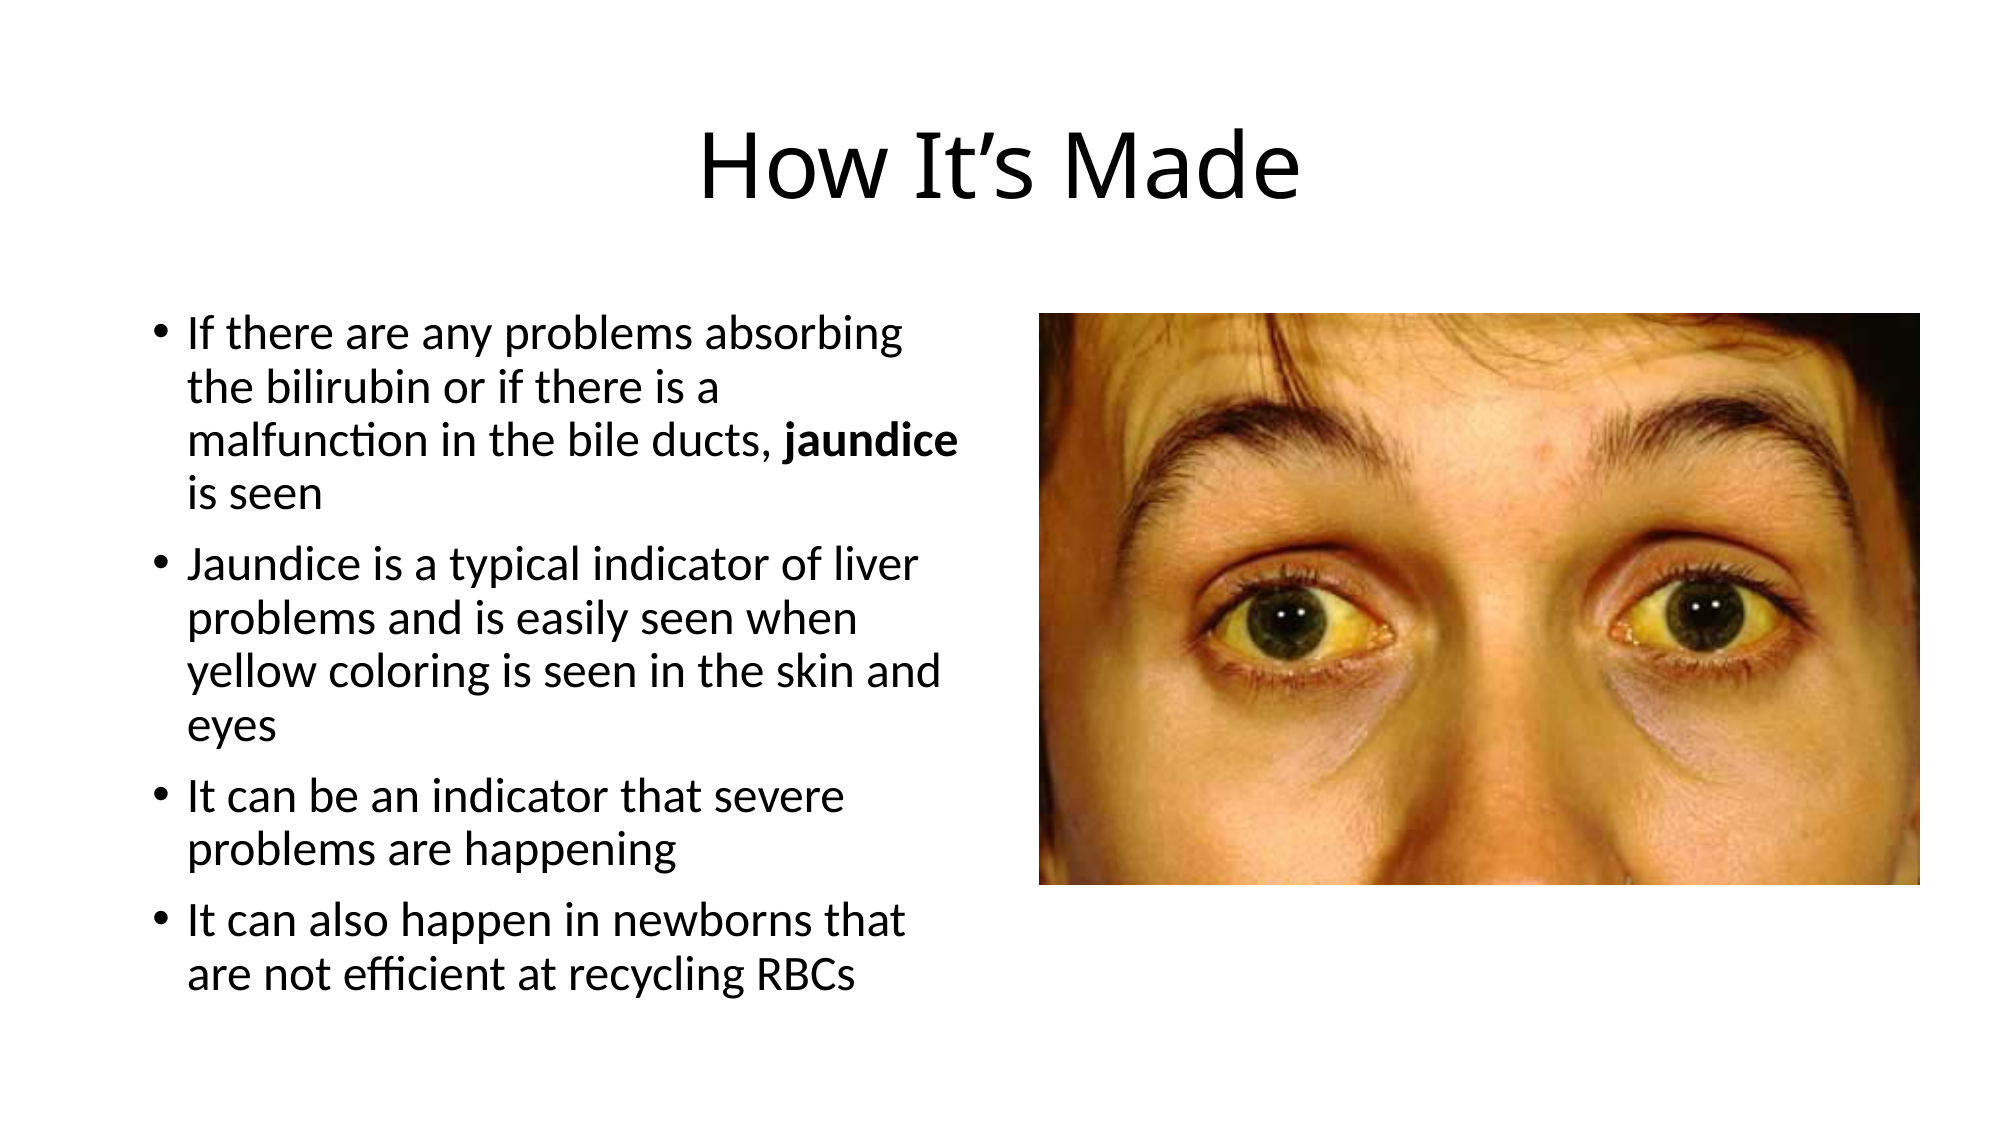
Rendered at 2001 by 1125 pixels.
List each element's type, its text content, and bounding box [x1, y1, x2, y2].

picture [1039, 313, 1920, 885]
list If there are any problems absorbing the bilirubin or if there is a malfunction in the bile ducts, jaundice is seen Jaundice is a typical indicator of liver problems and is easily seen when yellow coloring is seen in the skin and eyes It can be an indicator that severe problems are happening It can also happen in newborns that are not efficient at recycling RBCs [137, 299, 988, 1014]
title How It’s Made [137, 59, 1863, 278]
